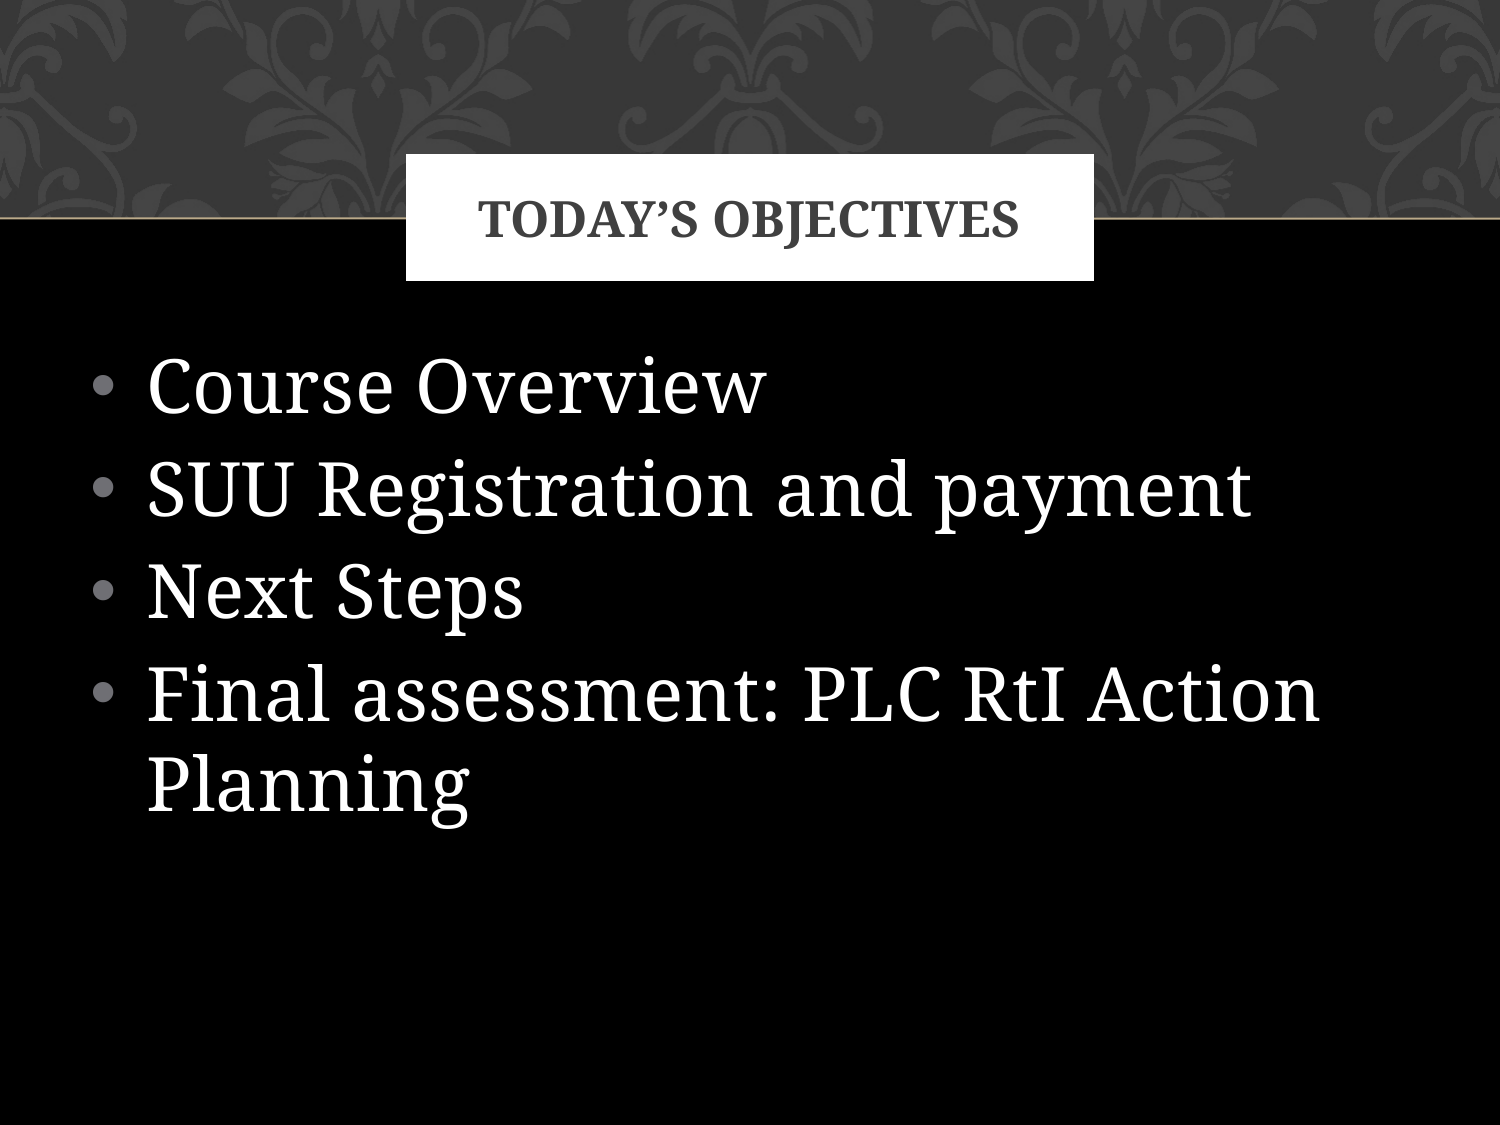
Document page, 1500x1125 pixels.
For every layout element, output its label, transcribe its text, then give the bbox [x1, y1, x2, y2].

title Today’s Objectives [406, 154, 1094, 281]
list Course Overview SUU Registration and payment Next Steps Final assessment: PLC RtI Action Planning [75, 331, 1425, 1000]
